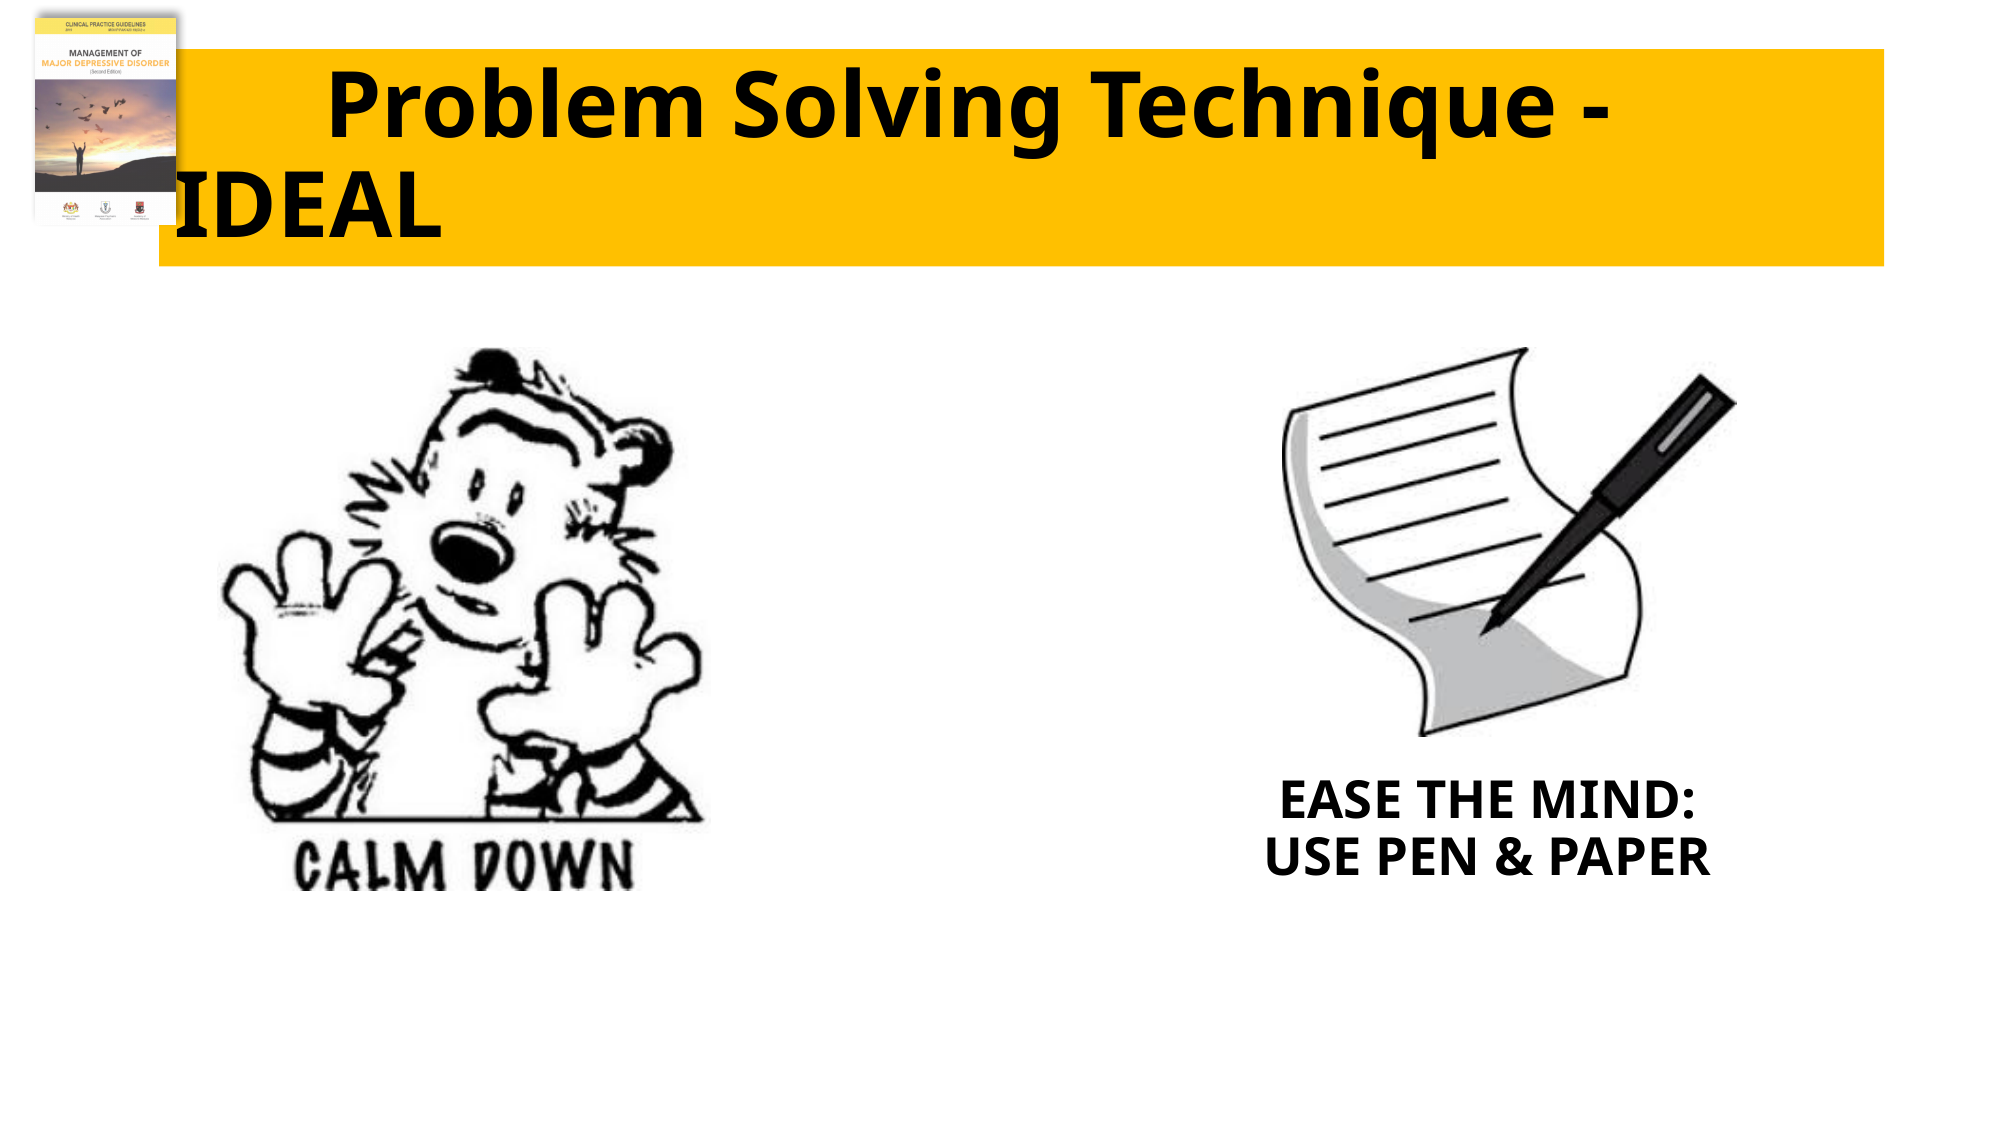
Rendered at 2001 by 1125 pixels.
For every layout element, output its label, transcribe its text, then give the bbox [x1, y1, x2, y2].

picture [1282, 347, 1737, 737]
picture [35, 18, 176, 225]
text_box Problem Solving Technique - IDEAL [159, 49, 1885, 267]
picture [217, 347, 711, 891]
text_box EASE THE MIND: USE PEN & PAPER [1246, 760, 1730, 900]
